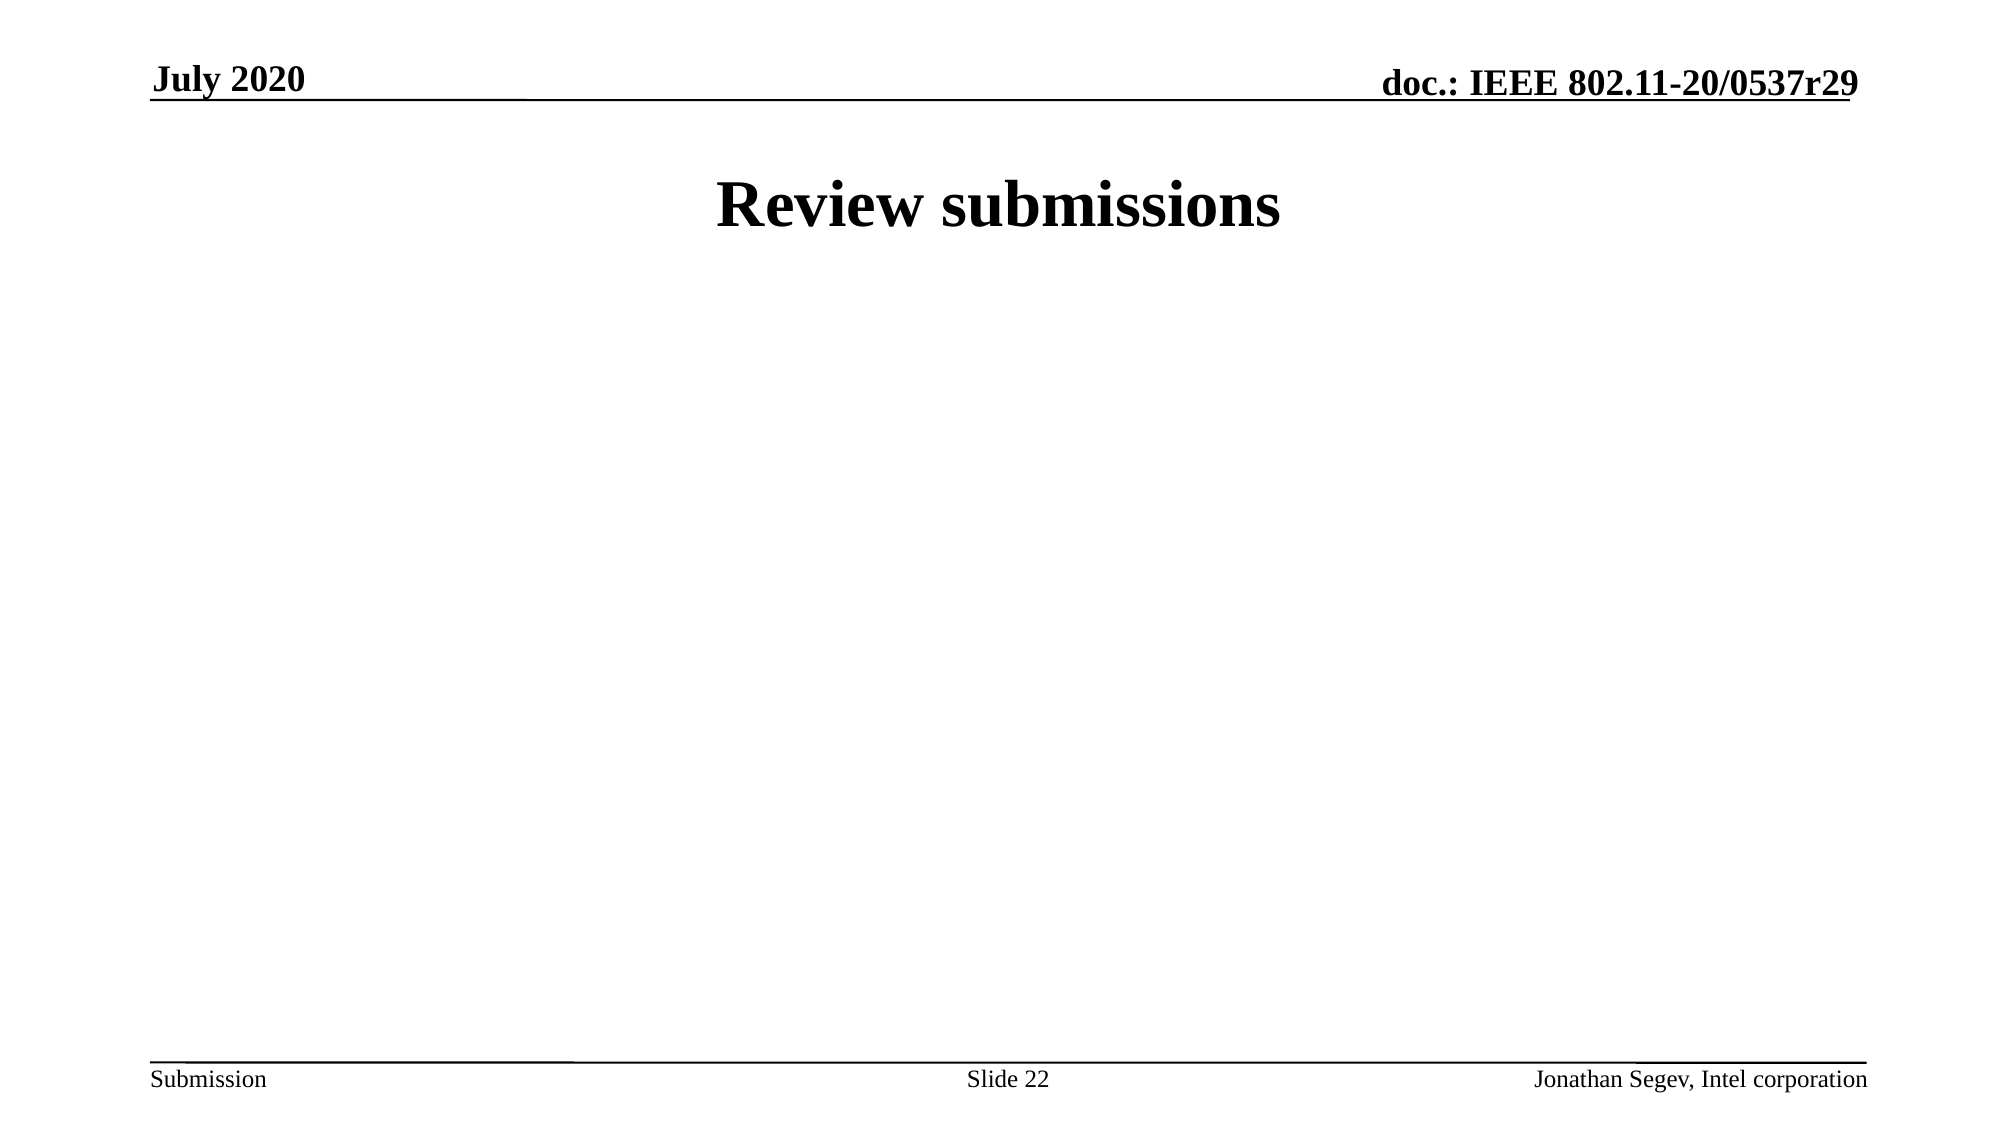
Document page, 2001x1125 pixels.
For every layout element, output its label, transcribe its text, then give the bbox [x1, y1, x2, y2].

title Review submissions [149, 112, 1850, 288]
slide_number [152, 54, 563, 100]
footer Jonathan Segev, Intel corporation [1171, 1061, 1869, 1093]
slide_number Slide 22 [950, 1061, 1067, 1123]
